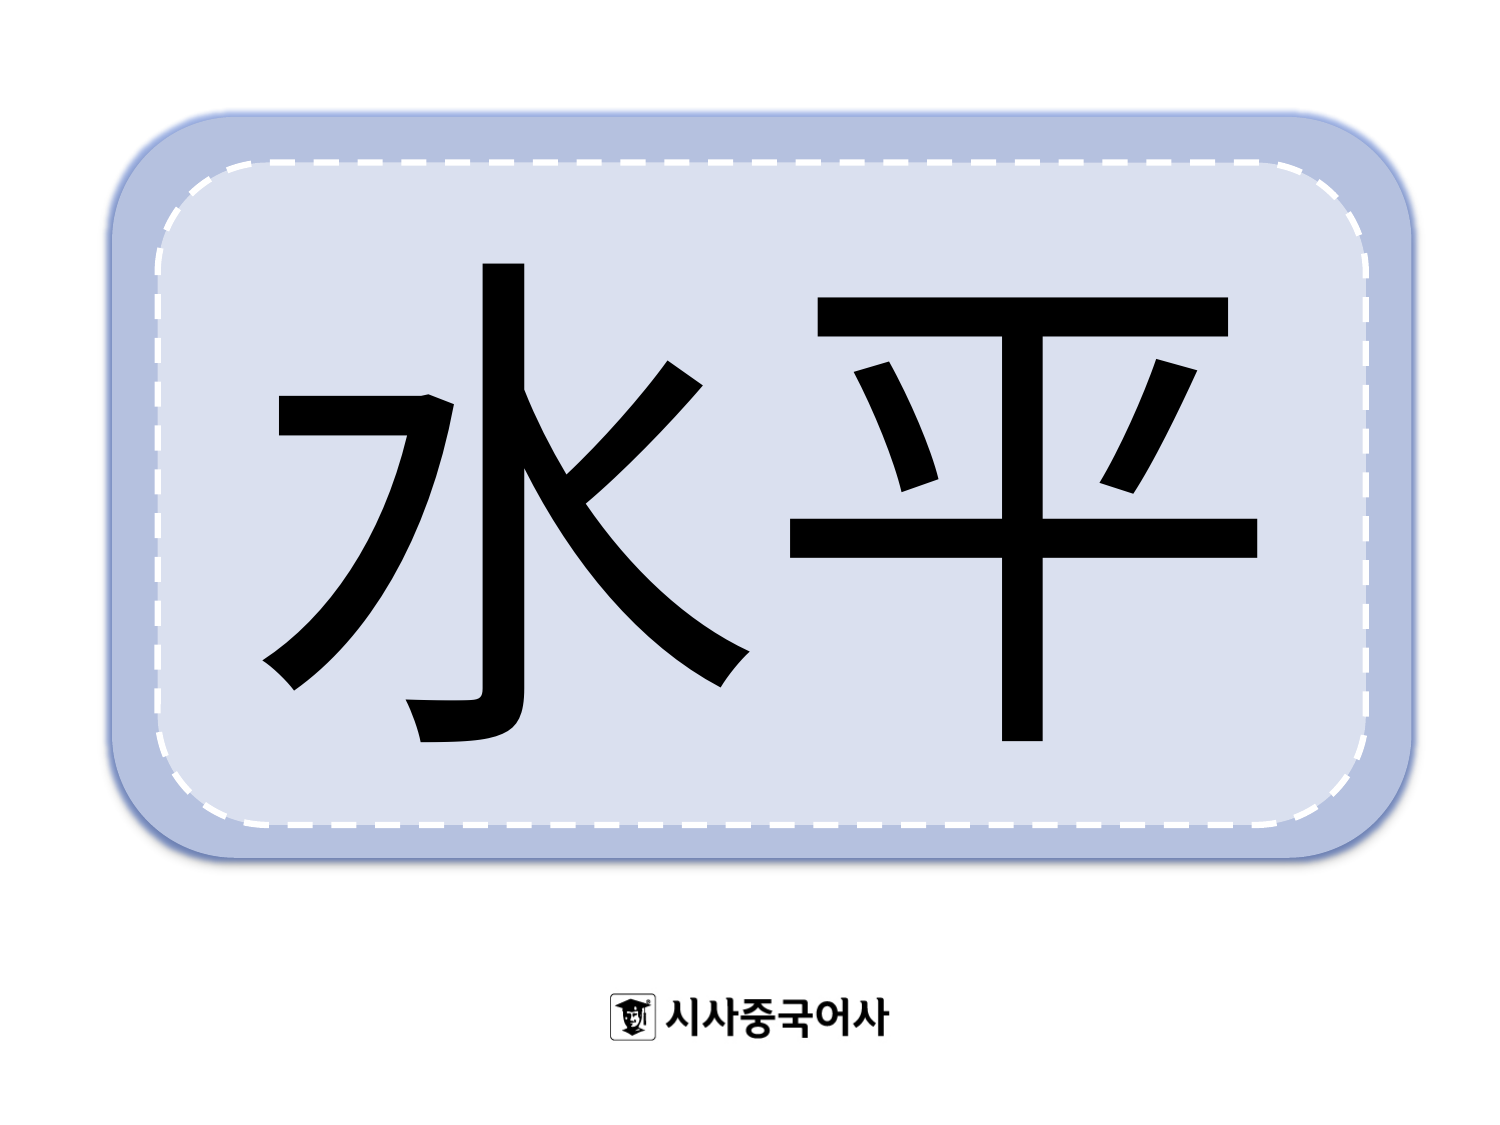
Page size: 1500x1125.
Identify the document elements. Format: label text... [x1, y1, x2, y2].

picture [602, 987, 898, 1047]
text_box 水平 [159, 160, 1368, 824]
